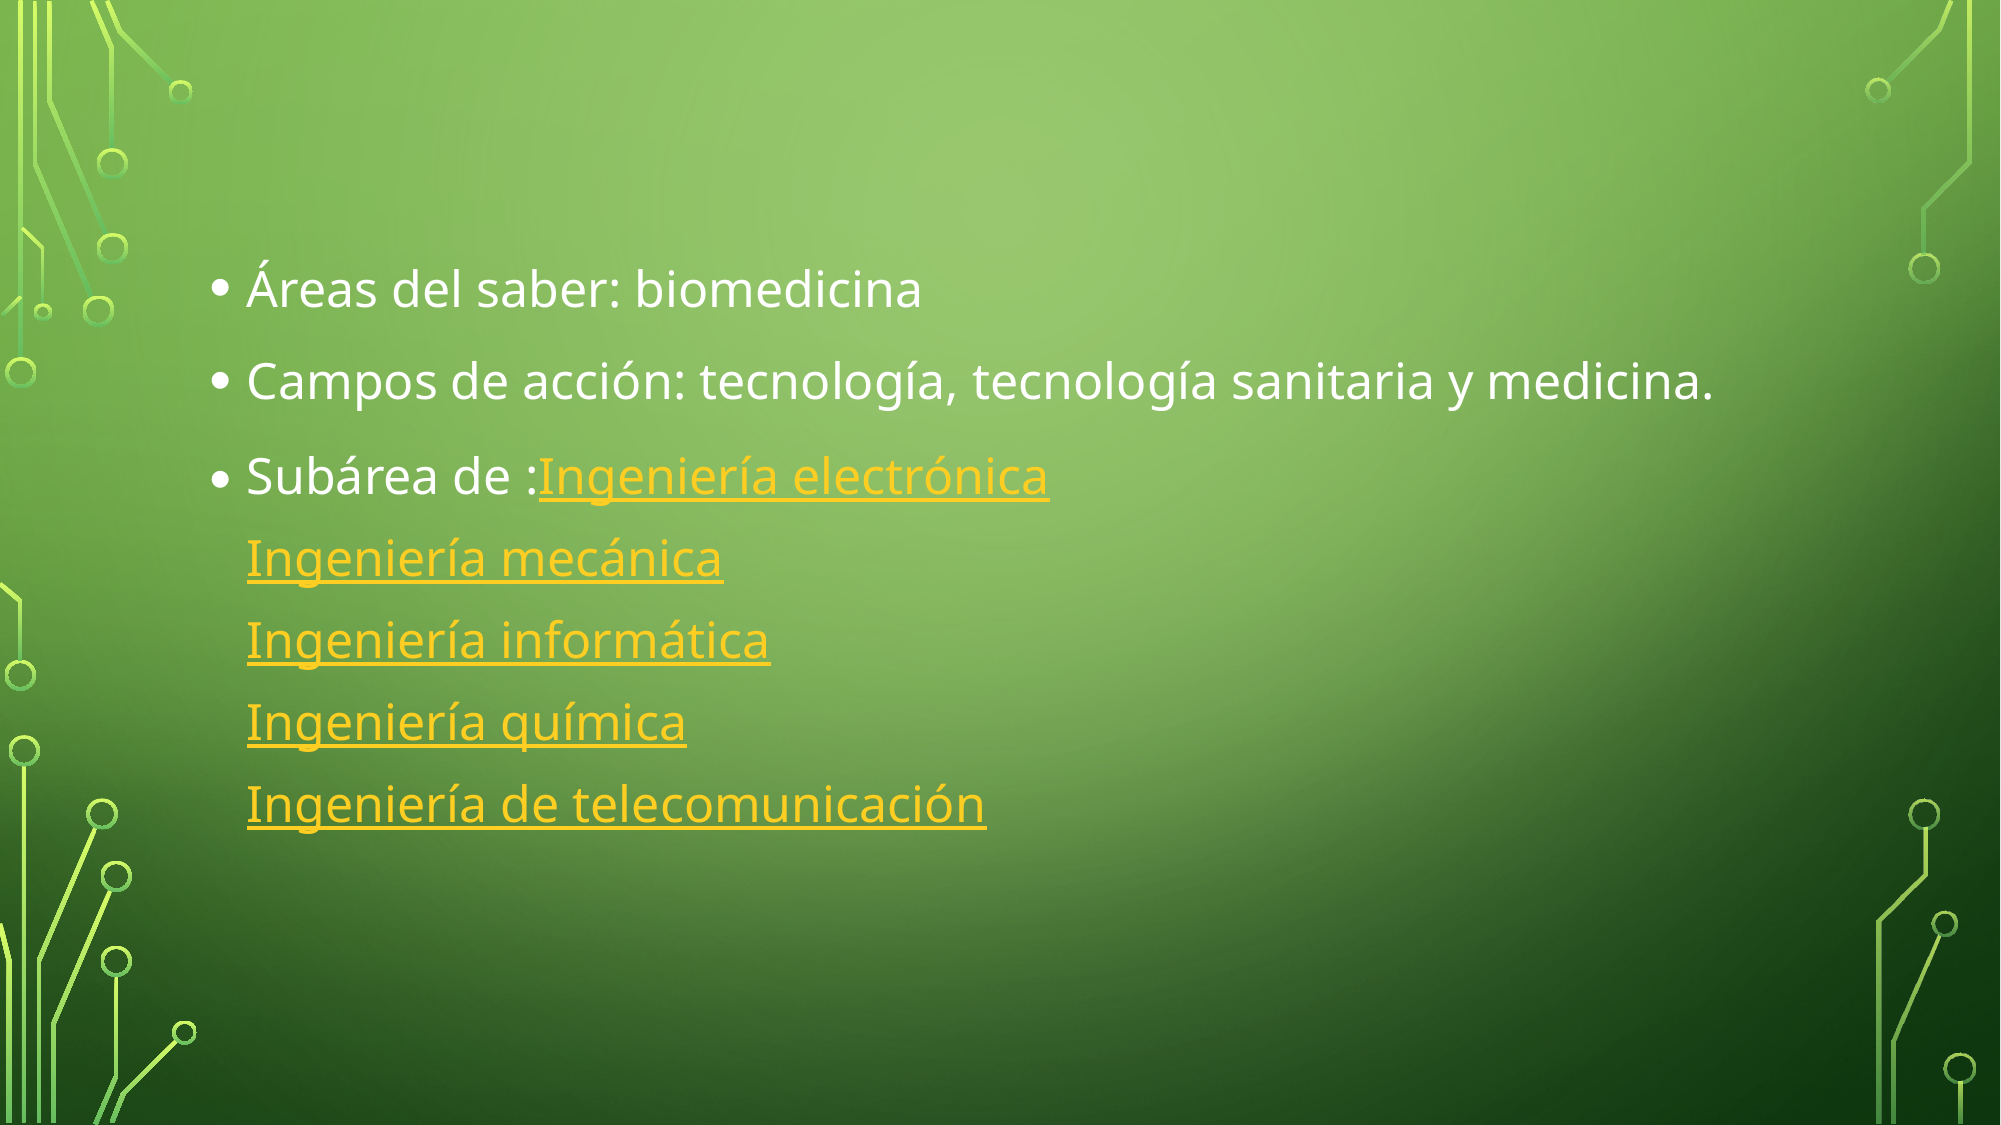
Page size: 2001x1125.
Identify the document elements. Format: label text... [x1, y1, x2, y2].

list Áreas del saber: biomedicina Campos de acción: tecnología, tecnología sanitaria y medicina. Subárea de :Ingeniería electrónica Ingeniería mecánica Ingeniería informática Ingeniería química Ingeniería de telecomunicación [194, 237, 1820, 819]
